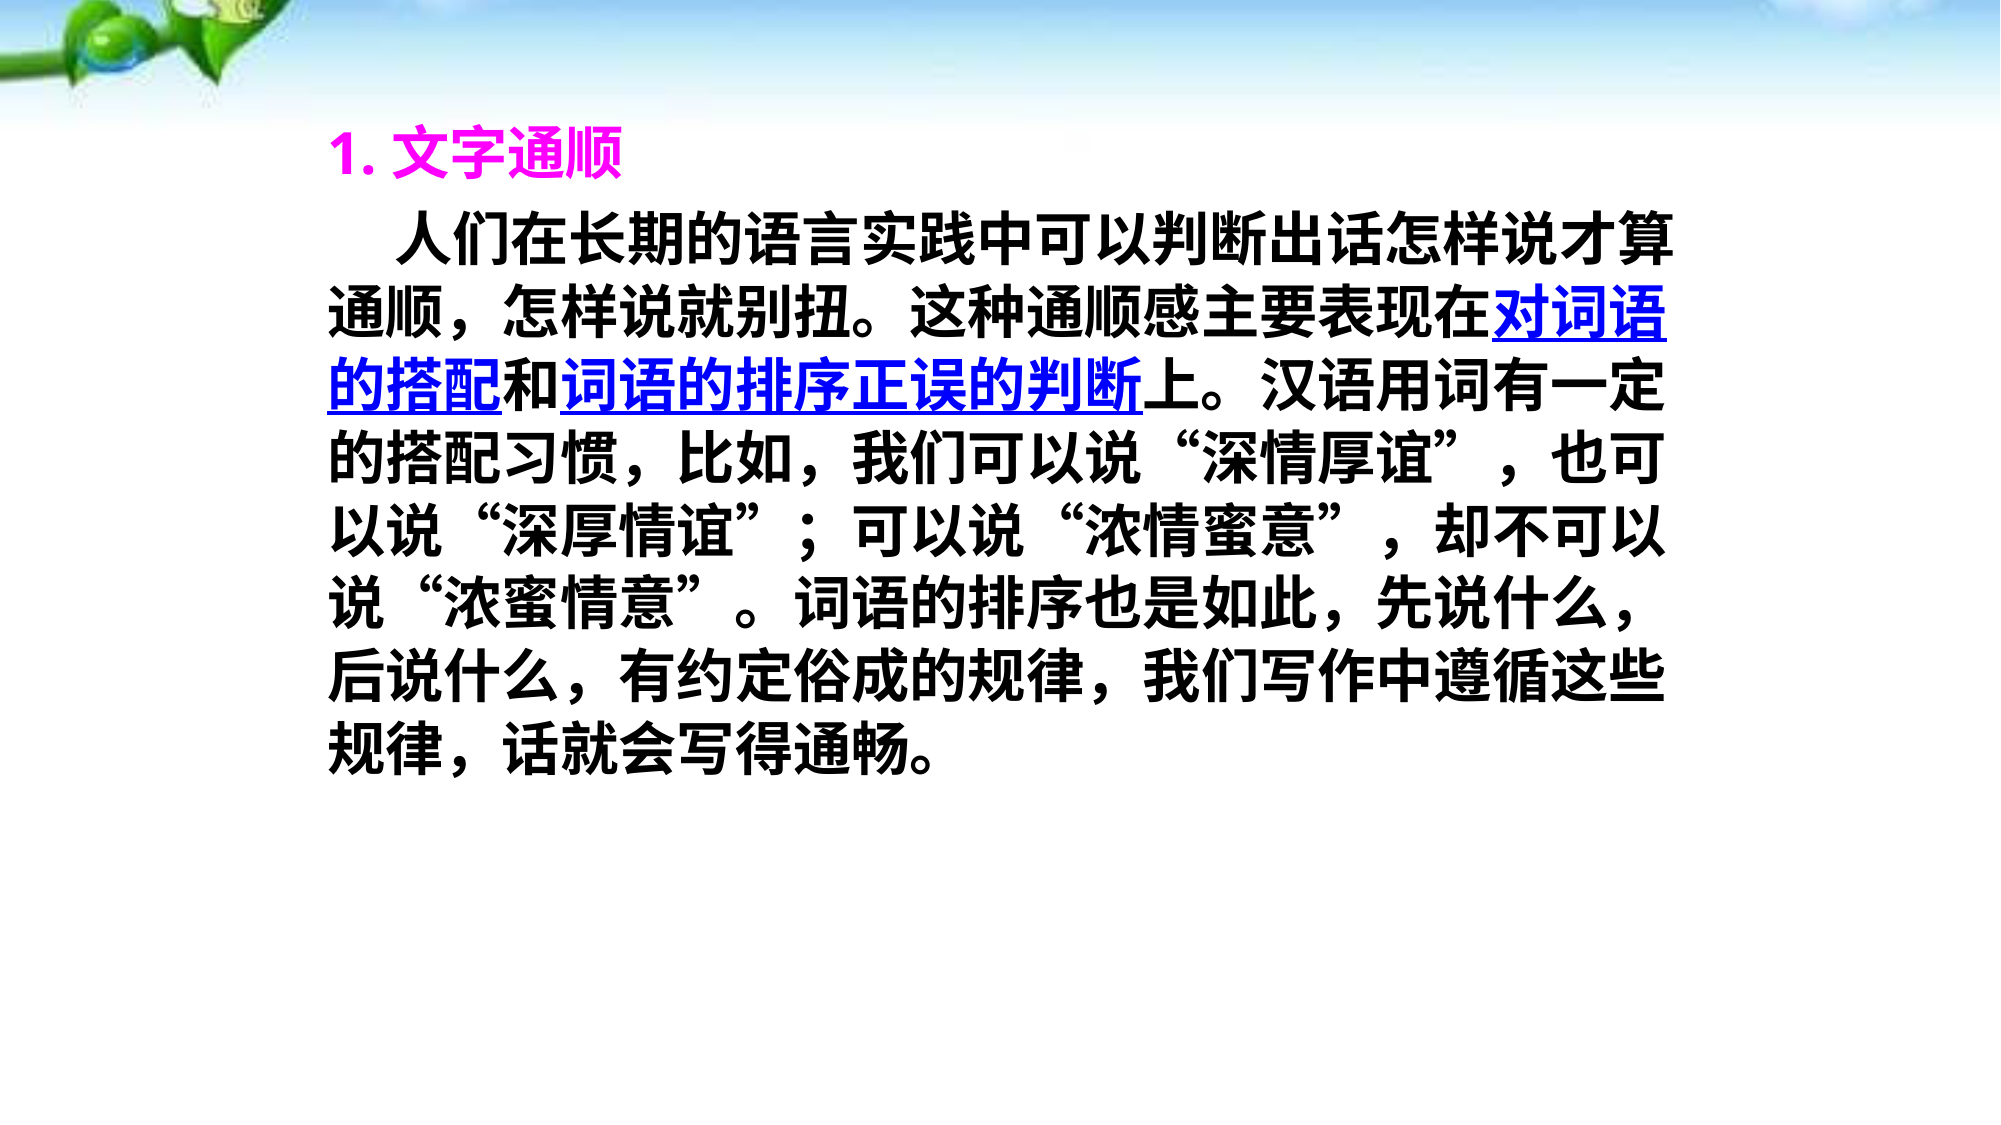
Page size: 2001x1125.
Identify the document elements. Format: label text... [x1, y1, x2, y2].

picture [0, 0, 2001, 1125]
text_box 1.文字通顺 人们在长期的语言实践中可以判断出话怎样说才算通顺，怎样说就别扭。这种通顺感主要表现在对词语的搭配和词语的排序正误的判断上。汉语用词有一定的搭配习惯，比如，我们可以说“深情厚谊”，也可以说“深厚情谊”；可以说“浓情蜜意”，却不可以说“浓蜜情意”。词语的排序也是如此，先说什么，后说什么，有约定俗成的规律，我们写作中遵循这些规律，话就会写得通畅。 [312, 106, 1721, 790]
